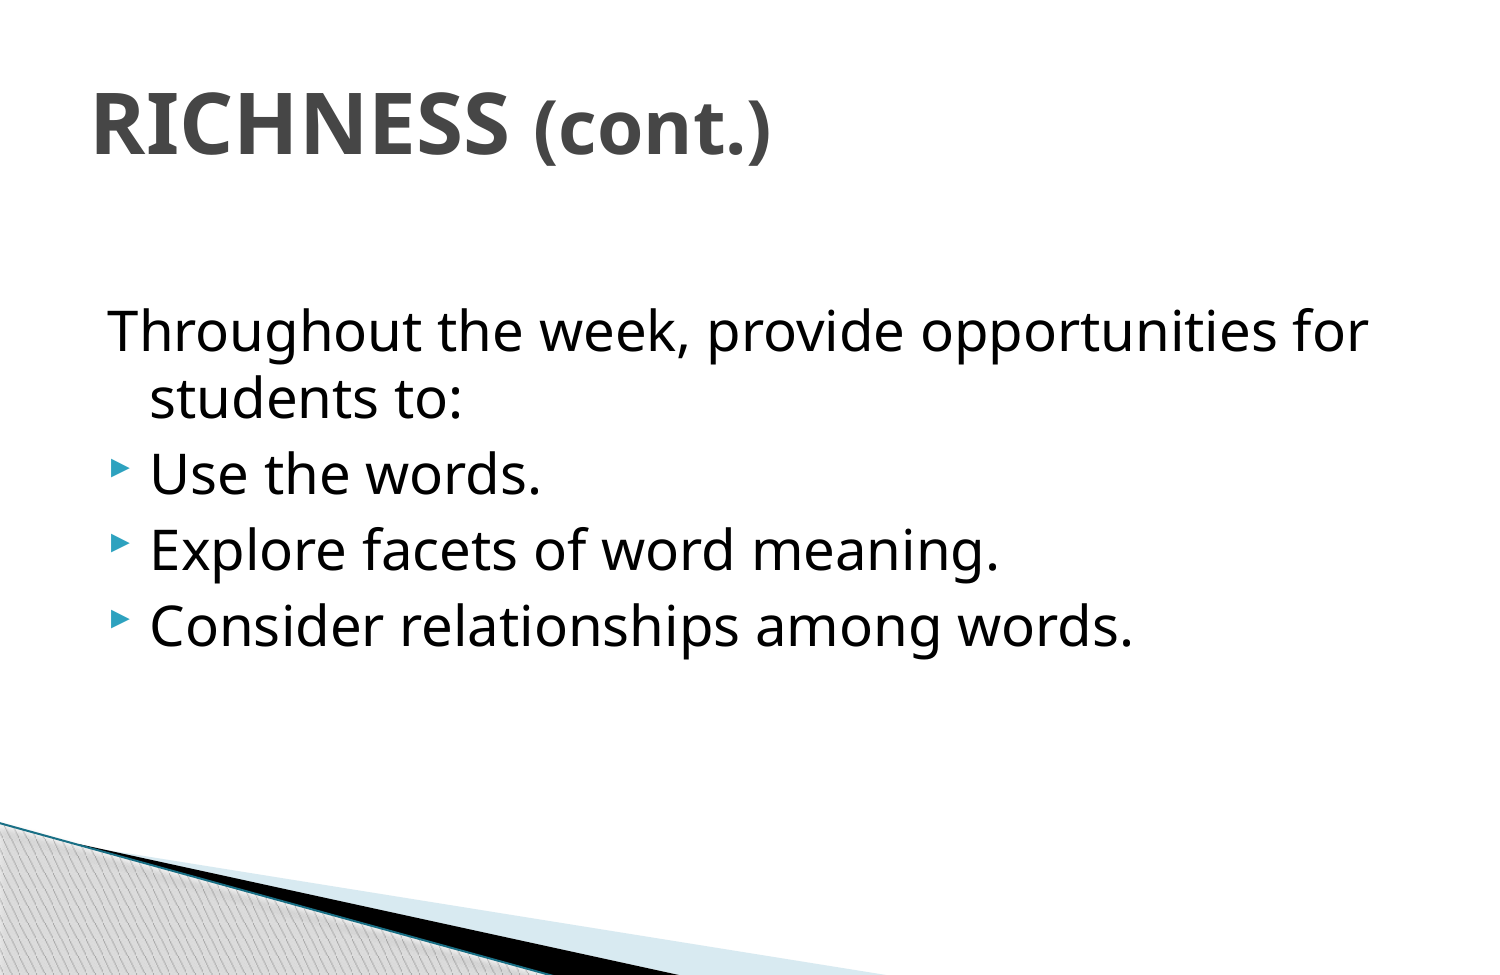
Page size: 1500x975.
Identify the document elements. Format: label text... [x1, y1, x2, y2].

title RICHNESS (cont.) [75, 39, 1425, 202]
list Throughout the week, provide opportunities for students to: Use the words. Explore facets of word meaning. Consider relationships among words. [74, 287, 1426, 855]
